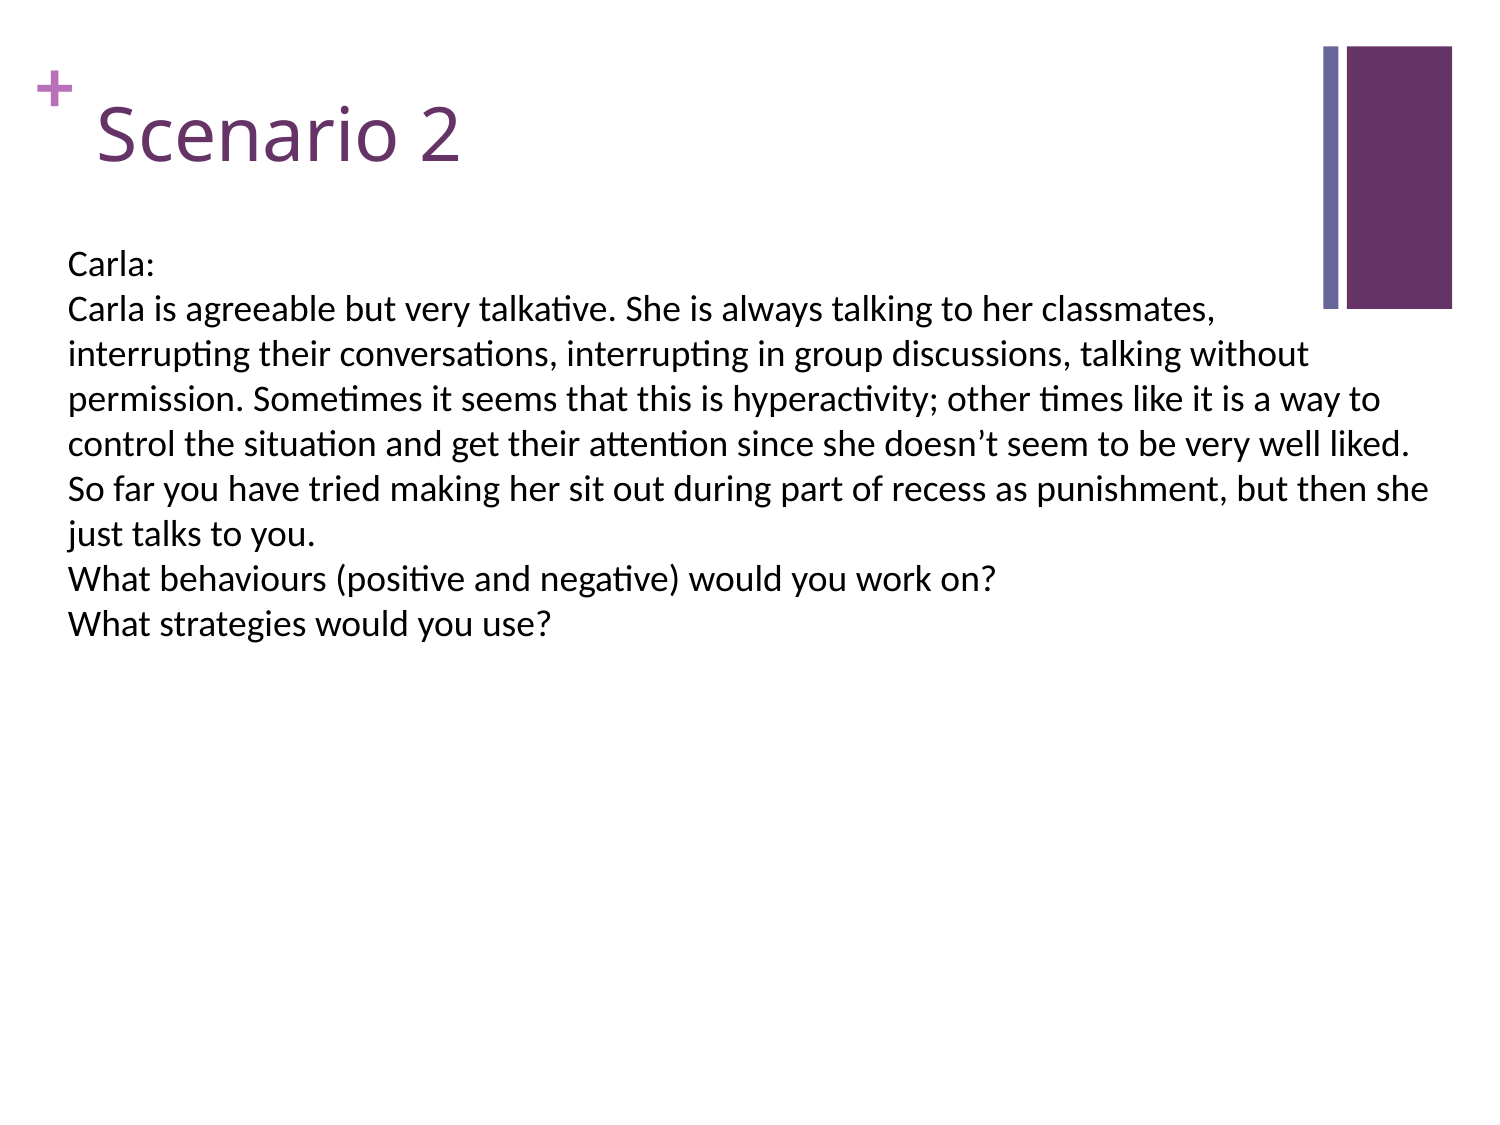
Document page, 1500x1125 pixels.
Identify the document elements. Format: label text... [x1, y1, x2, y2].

title Scenario 2 [81, 79, 1322, 231]
text_box Carla: Carla is agreeable but very talkative. She is always talking to her classmates, interrupting their conversations, interrupting in group discussions, talking without permission. Sometimes it seems that this is hyperactivity; other times like it is a way to control the situation and get their attention since she doesn’t seem to be very well liked. So far you have tried making her sit out during part of recess as punishment, but then she just talks to you. What behaviours (positive and negative) would you work on? What strategies would you use? [53, 231, 1459, 652]
